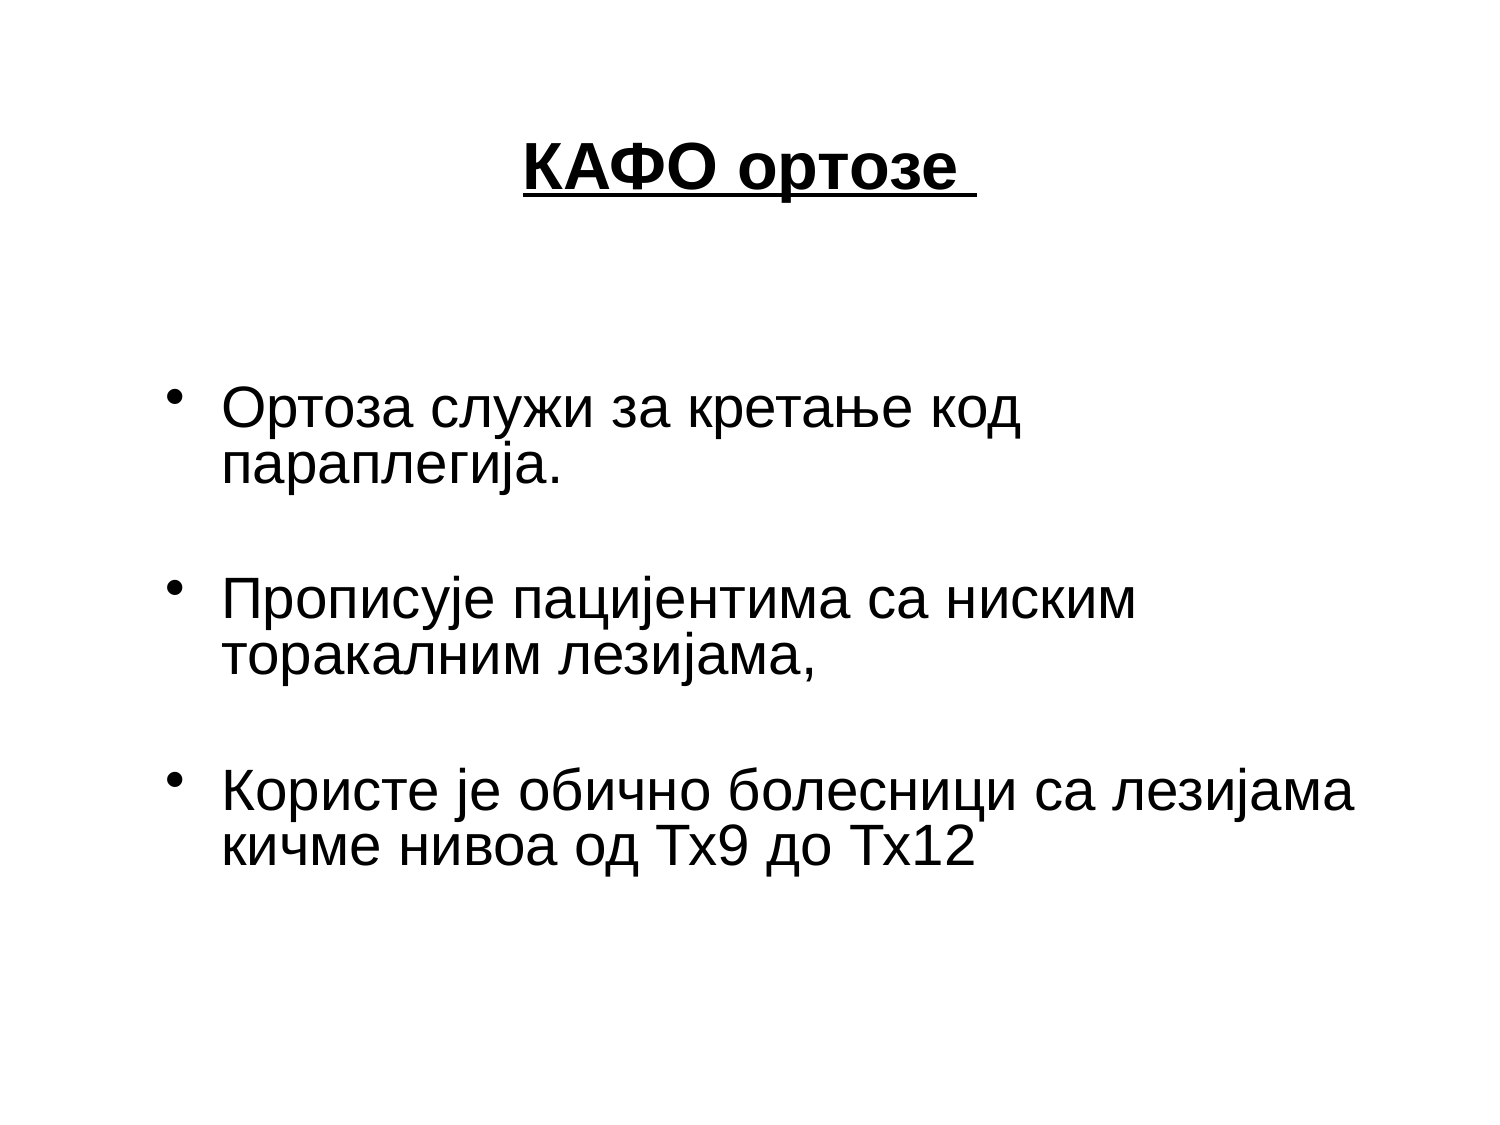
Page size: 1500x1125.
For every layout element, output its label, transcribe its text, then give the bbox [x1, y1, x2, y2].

title КАФО ортозе [75, 0, 1425, 325]
list Ортоза служи за кретање код параплегија. Прописује пацијентима са ниским торакалним лезијама, Користе је обично болесници са лезијама кичме нивоа од Тх9 до Тх12 [150, 375, 1388, 1000]
